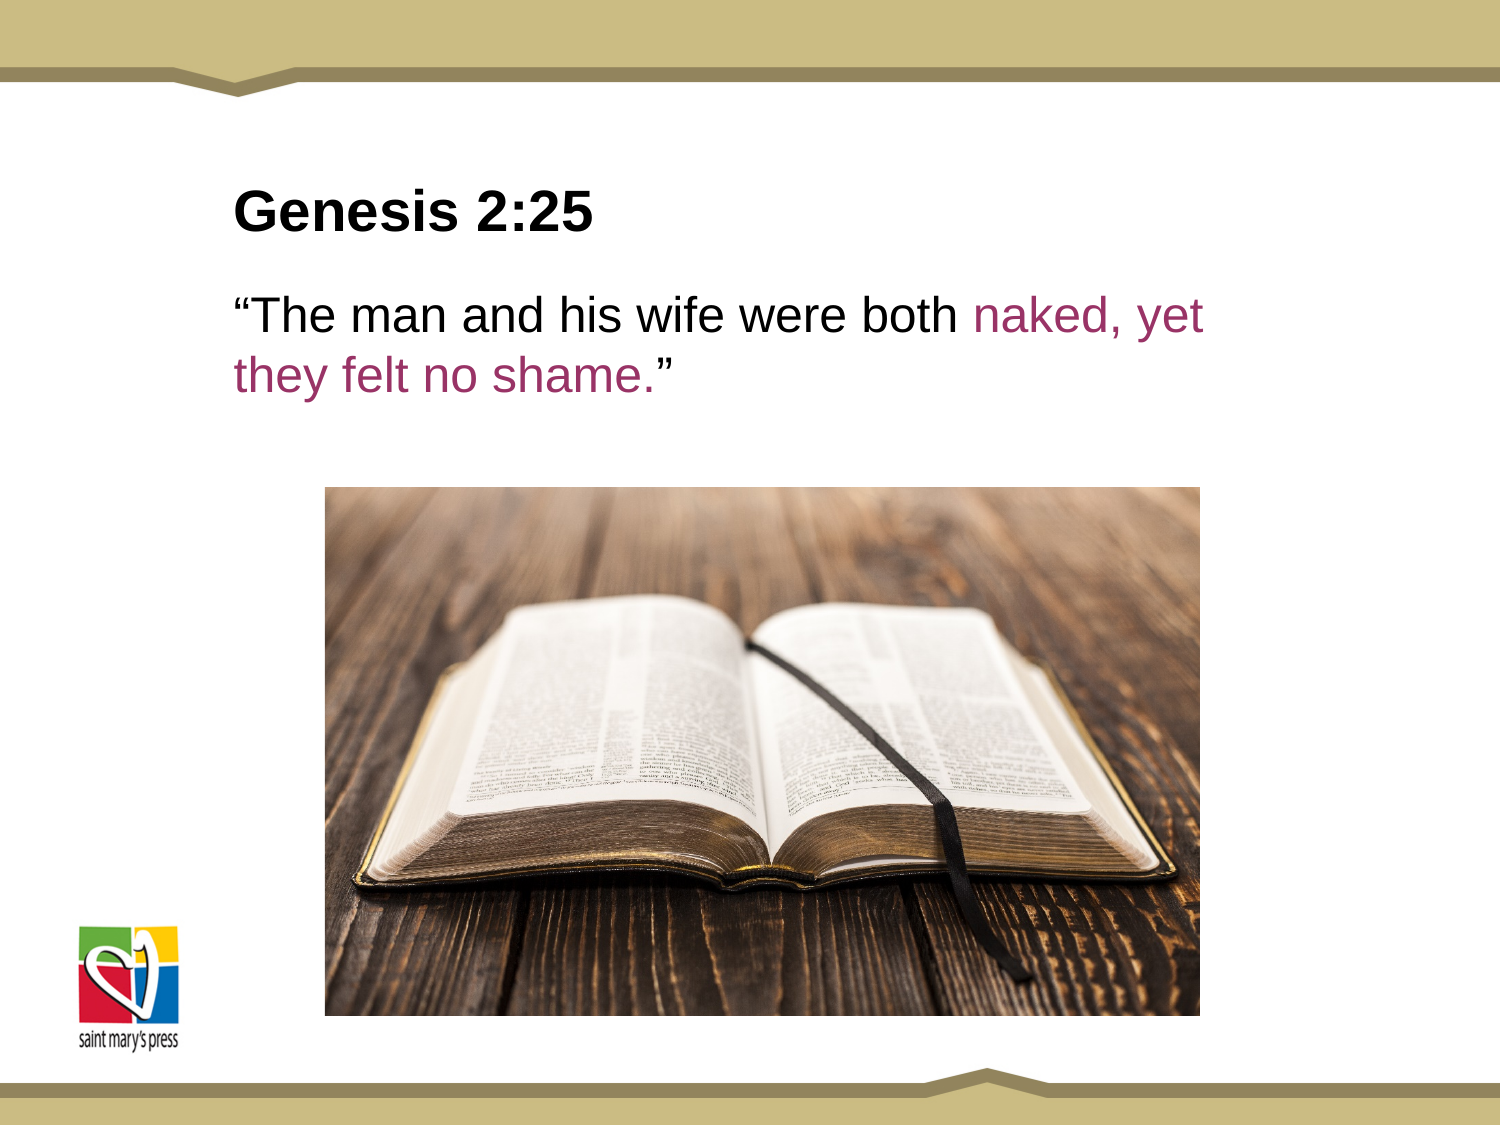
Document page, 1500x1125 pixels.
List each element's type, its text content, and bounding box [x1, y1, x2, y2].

picture [0, 0, 1500, 1125]
title Genesis 2:25 [218, 164, 1500, 253]
list “The man and his wife were both naked, yet they felt no shame.” [218, 275, 1275, 993]
